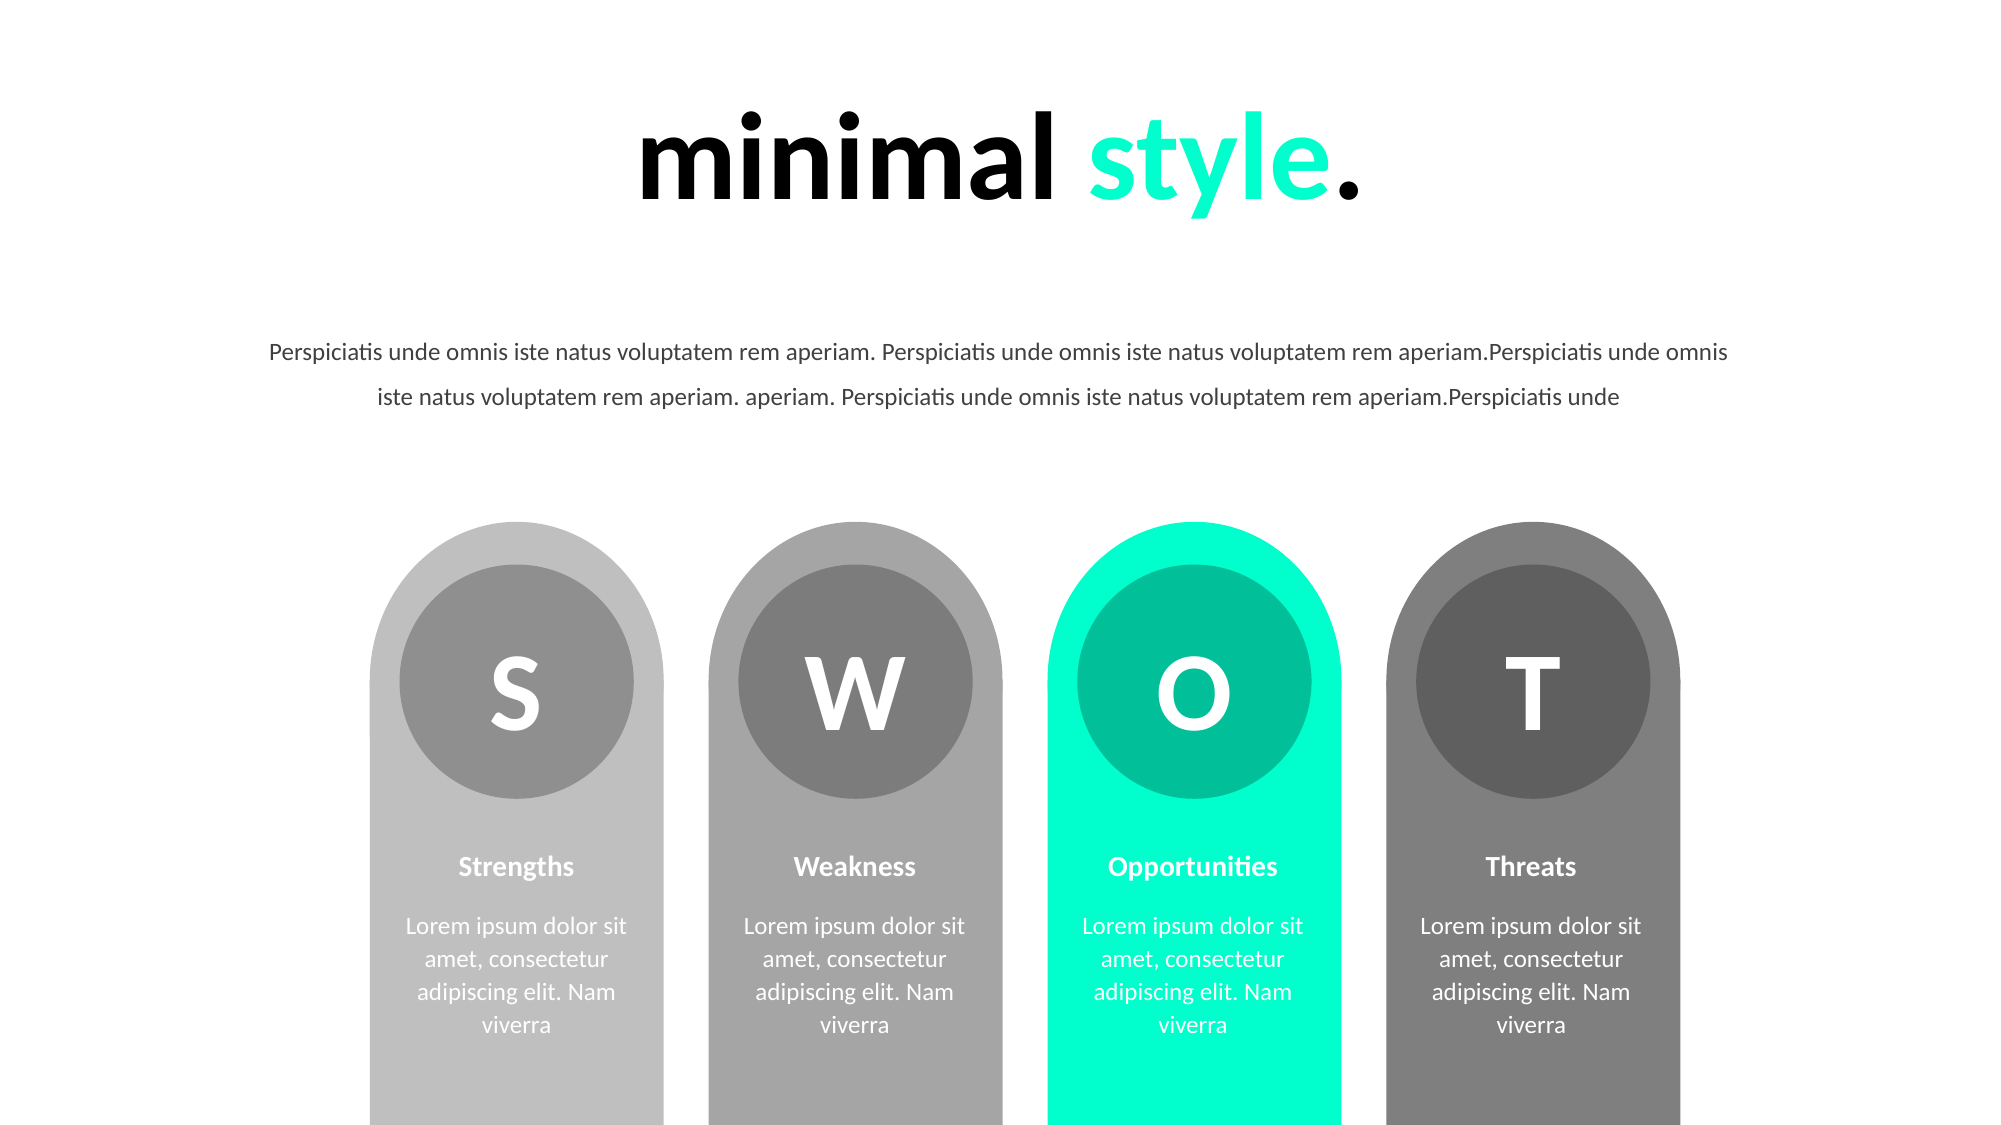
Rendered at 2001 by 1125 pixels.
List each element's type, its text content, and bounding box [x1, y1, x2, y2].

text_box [1047, 521, 1342, 1125]
text_box Perspiciatis unde omnis iste natus voluptatem rem aperiam. Perspiciatis unde omnis iste natus voluptatem rem aperiam.Perspiciatis unde omnis iste natus voluptatem rem aperiam. aperiam. Perspiciatis unde omnis iste natus voluptatem rem aperiam.Perspiciatis unde [246, 313, 1754, 418]
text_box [369, 521, 664, 1125]
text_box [708, 521, 1003, 1125]
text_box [1386, 521, 1681, 1125]
text_box minimal style. [620, 67, 1381, 233]
